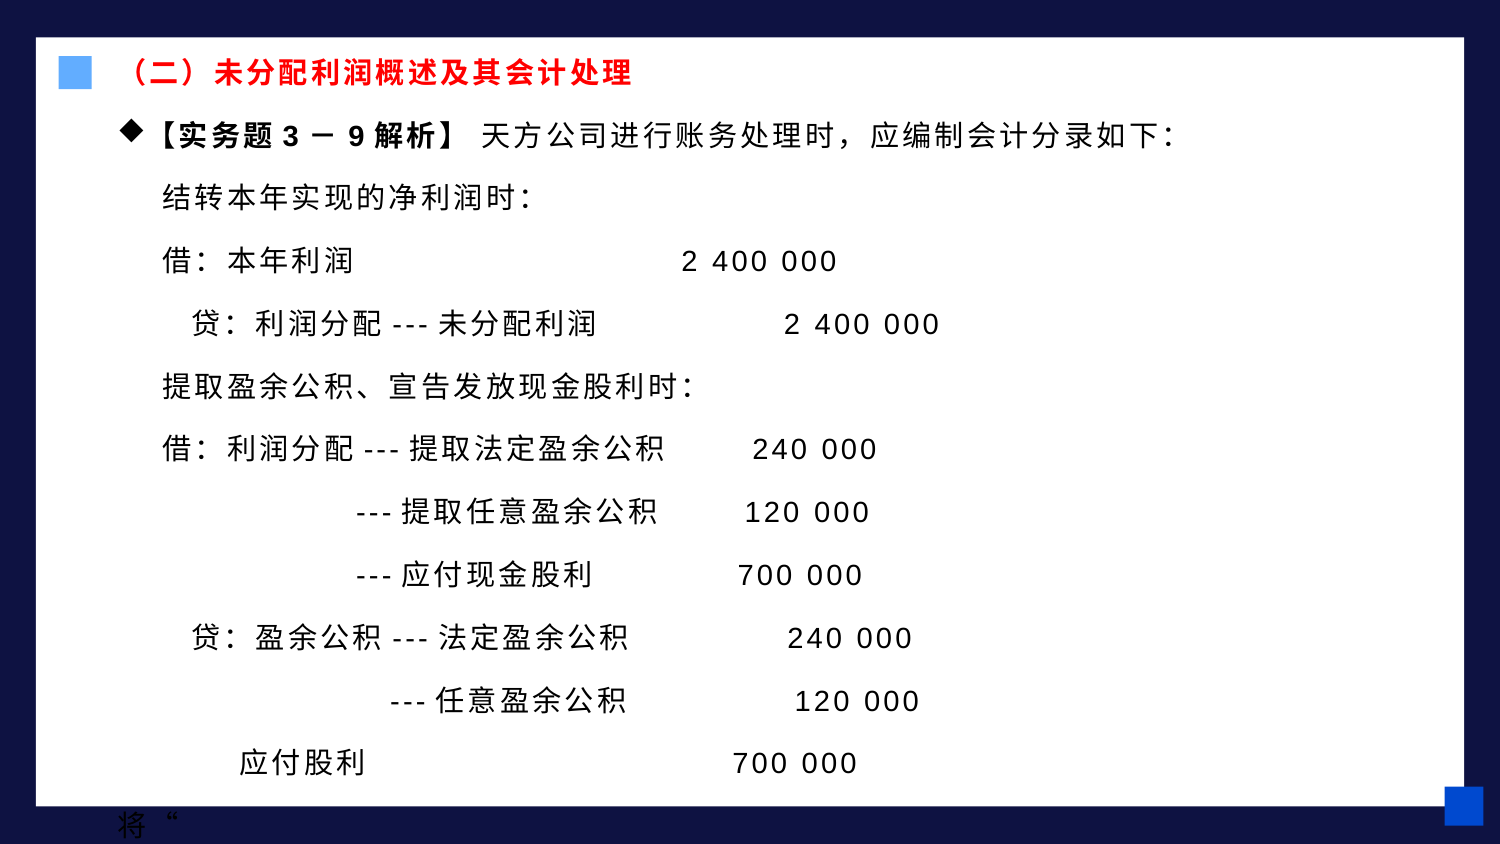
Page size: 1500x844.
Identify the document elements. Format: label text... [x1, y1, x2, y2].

list （二）未分配利润概述及其会计处理 【实务题3－9解析】 天方公司进行账务处理时，应编制会计分录如下： 结转本年实现的净利润时： 借：本年利润 2 400 000 贷：利润分配---未分配利润 2 400 000 提取盈余公积、宣告发放现金股利时： 借：利润分配---提取法定盈余公积 240 000 ---提取任意盈余公积 120 000 ---应付现金股利 700 000 贷：盈余公积---法定盈余公积 240 000 ---任意盈余公积 120 000 应付股利 700 000 将“ [100, 46, 1285, 472]
